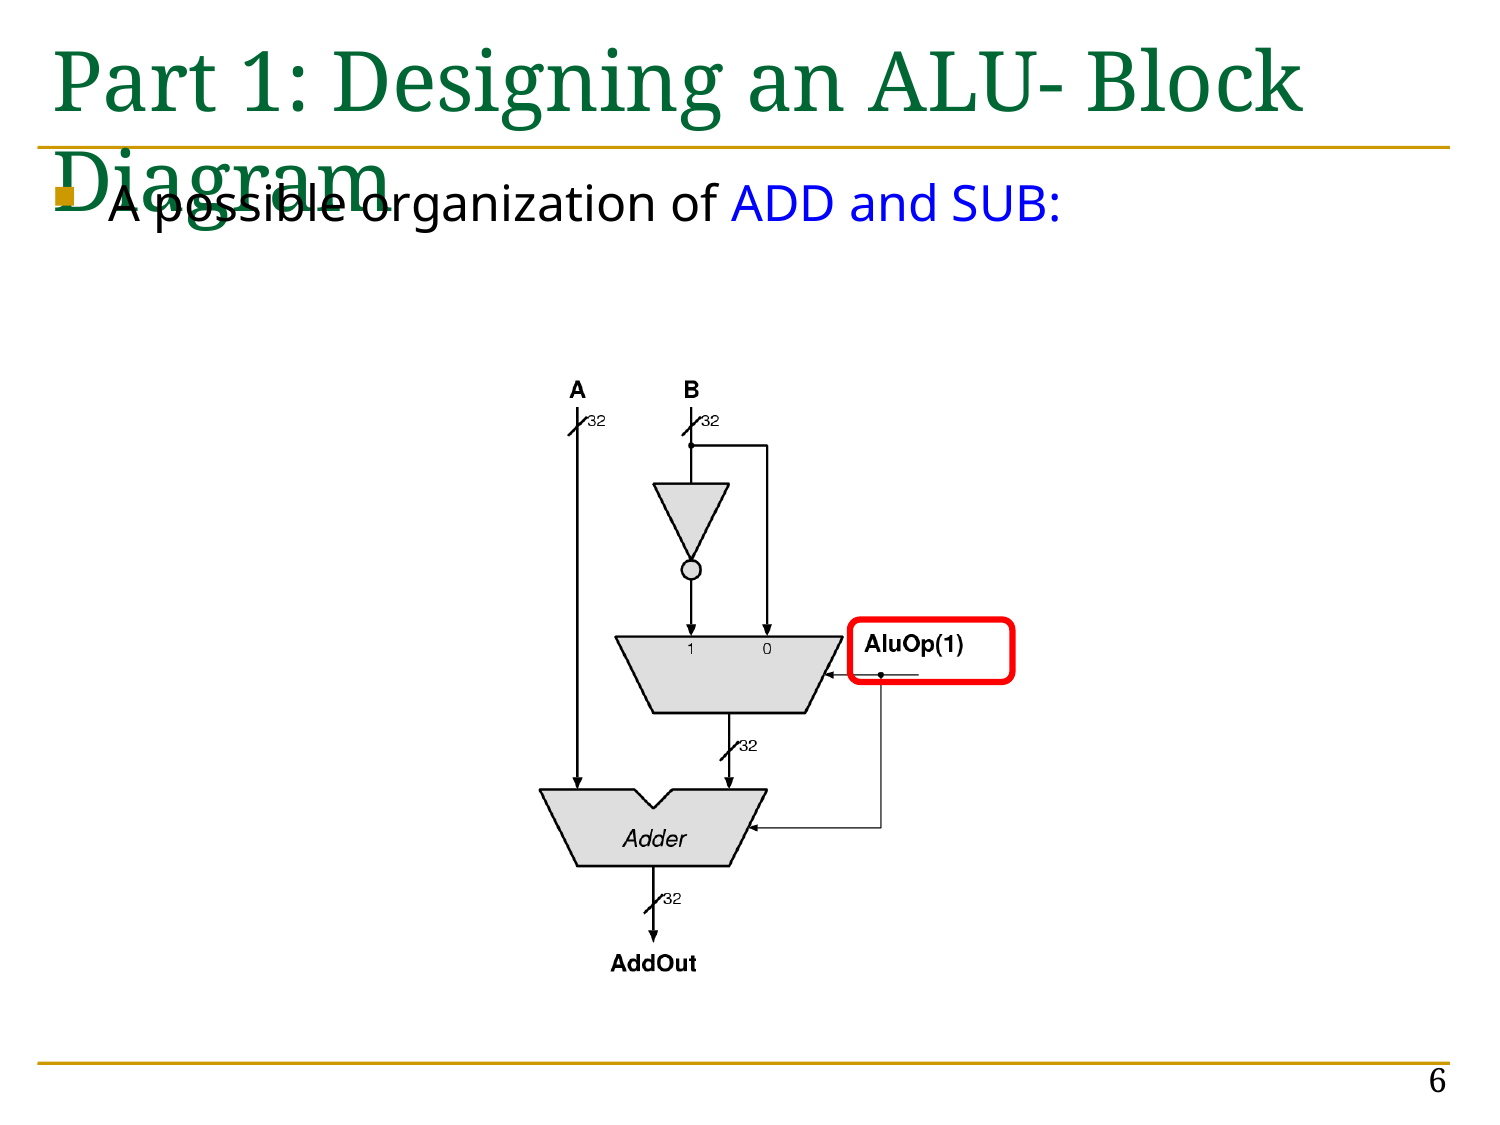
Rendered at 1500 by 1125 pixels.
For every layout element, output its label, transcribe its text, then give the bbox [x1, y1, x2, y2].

title Part 1: Designing an ALU- Block Diagram [37, 20, 1450, 163]
picture [535, 374, 965, 982]
slide_number 6 [1111, 1036, 1462, 1112]
list A possible organization of ADD and SUB: [37, 163, 1450, 1016]
text_box [970, 619, 1013, 682]
